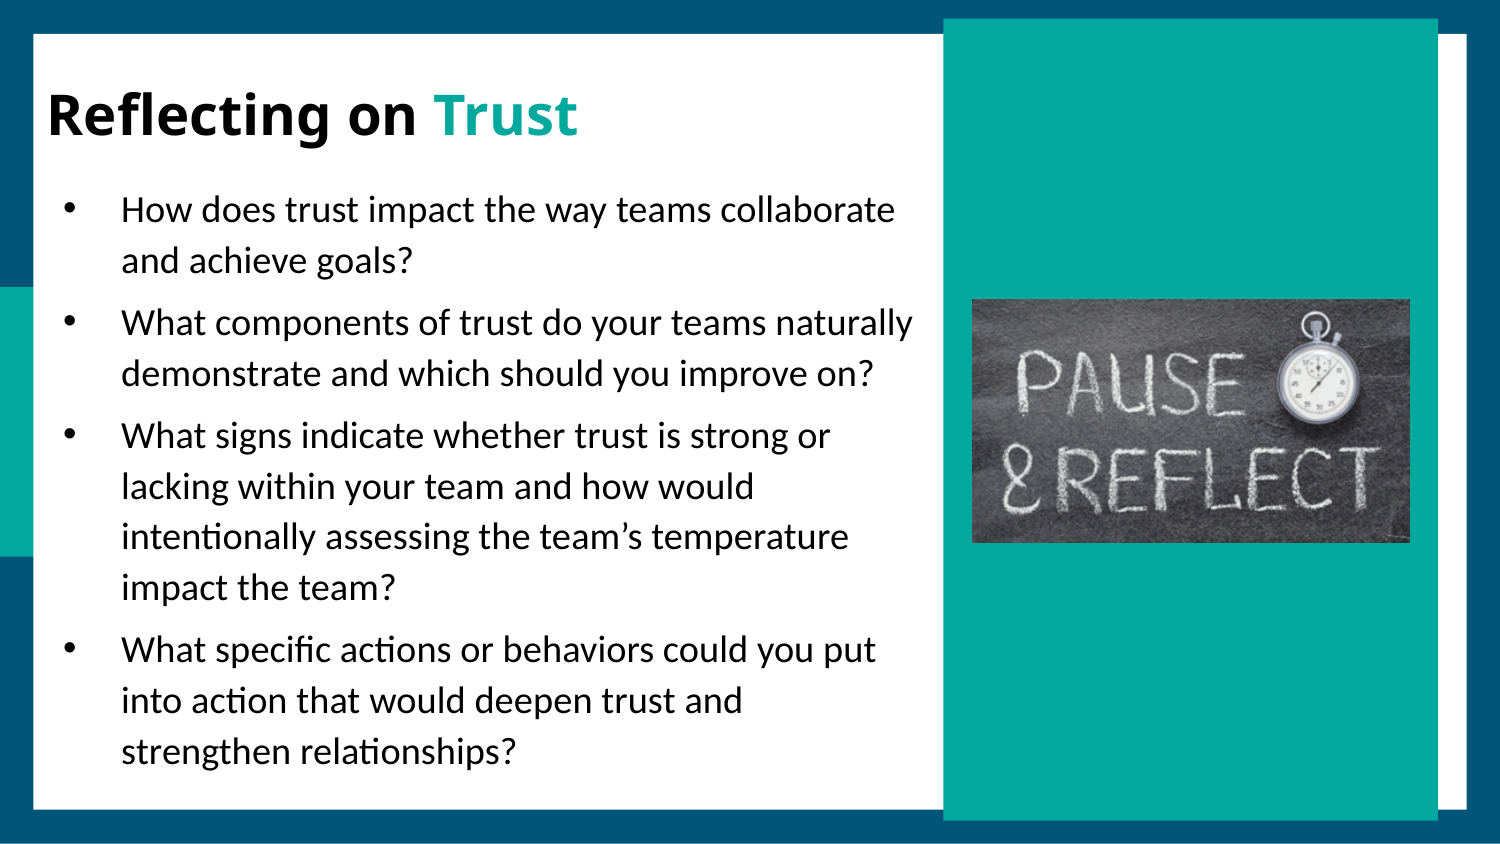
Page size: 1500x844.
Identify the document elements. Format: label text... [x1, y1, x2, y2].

list How does trust impact the way teams collaborate and achieve goals? What components of trust do your teams naturally demonstrate and which should you improve on? What signs indicate whether trust is strong or lacking within your team and how would intentionally assessing the team’s temperature impact the team? What specific actions or behaviors could you put into action that would deepen trust and strengthen relationships? [31, 165, 931, 799]
picture [972, 299, 1410, 543]
title Reflecting on Trust [31, 44, 931, 165]
